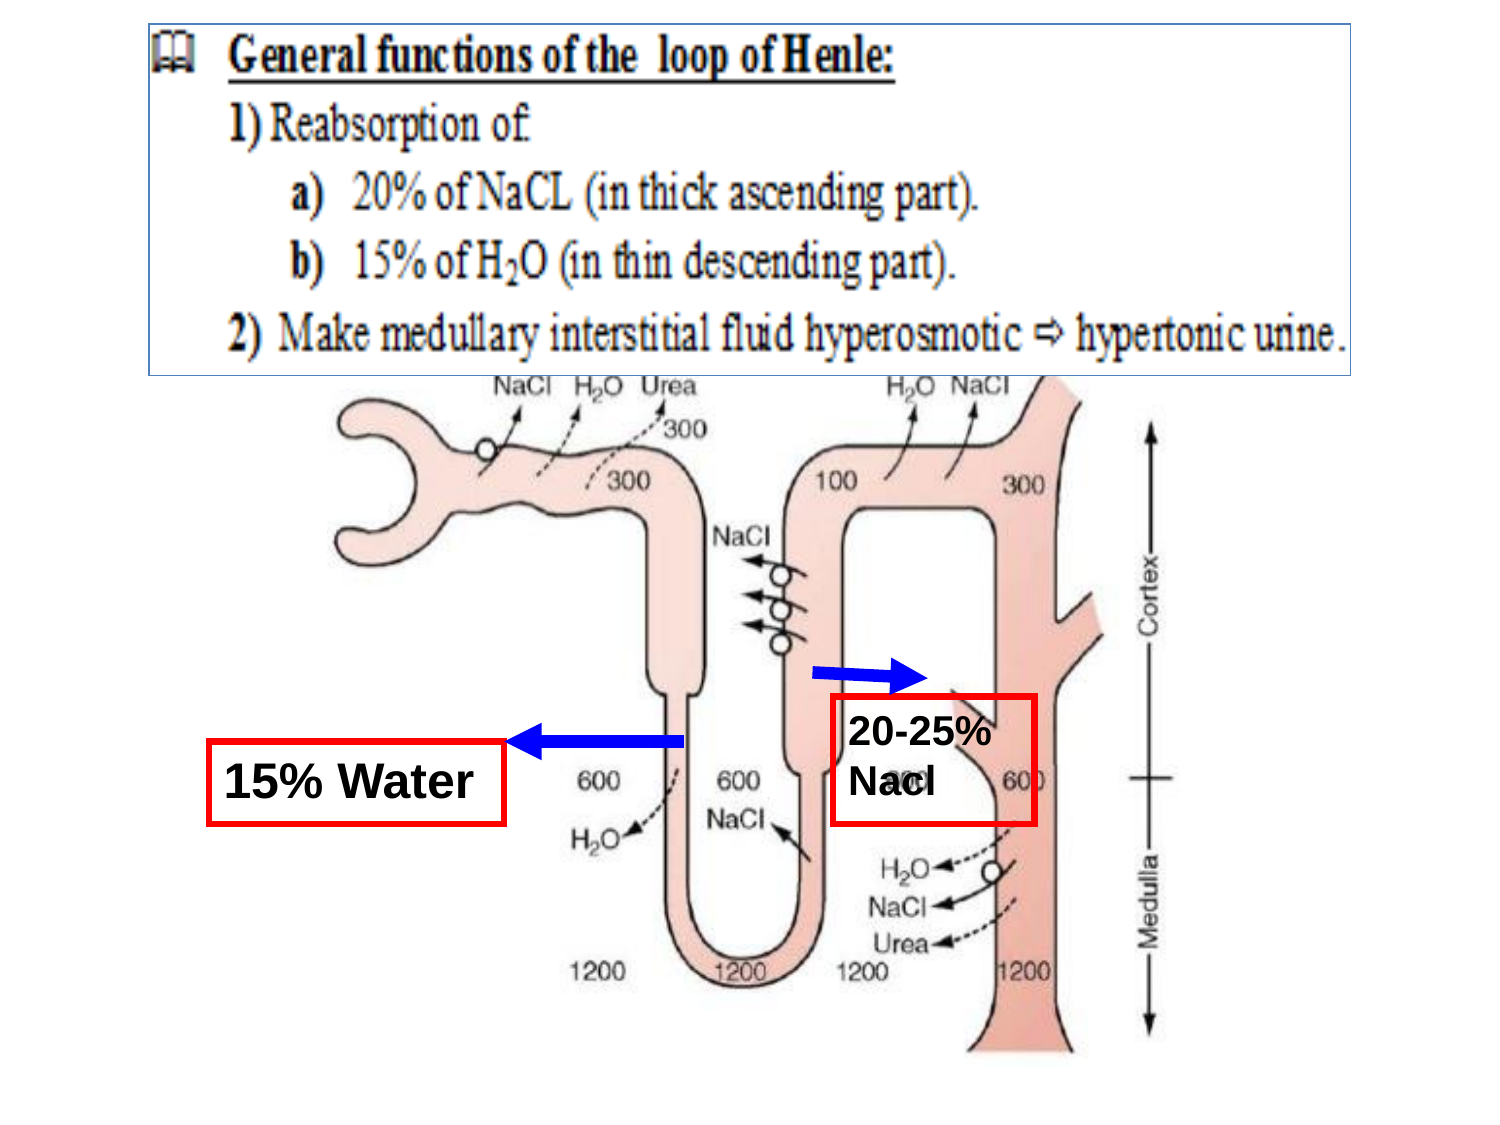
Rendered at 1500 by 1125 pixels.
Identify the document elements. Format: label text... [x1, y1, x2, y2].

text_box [812, 672, 929, 679]
text_box 15% Water [208, 741, 322, 825]
picture [149, 24, 1351, 1069]
